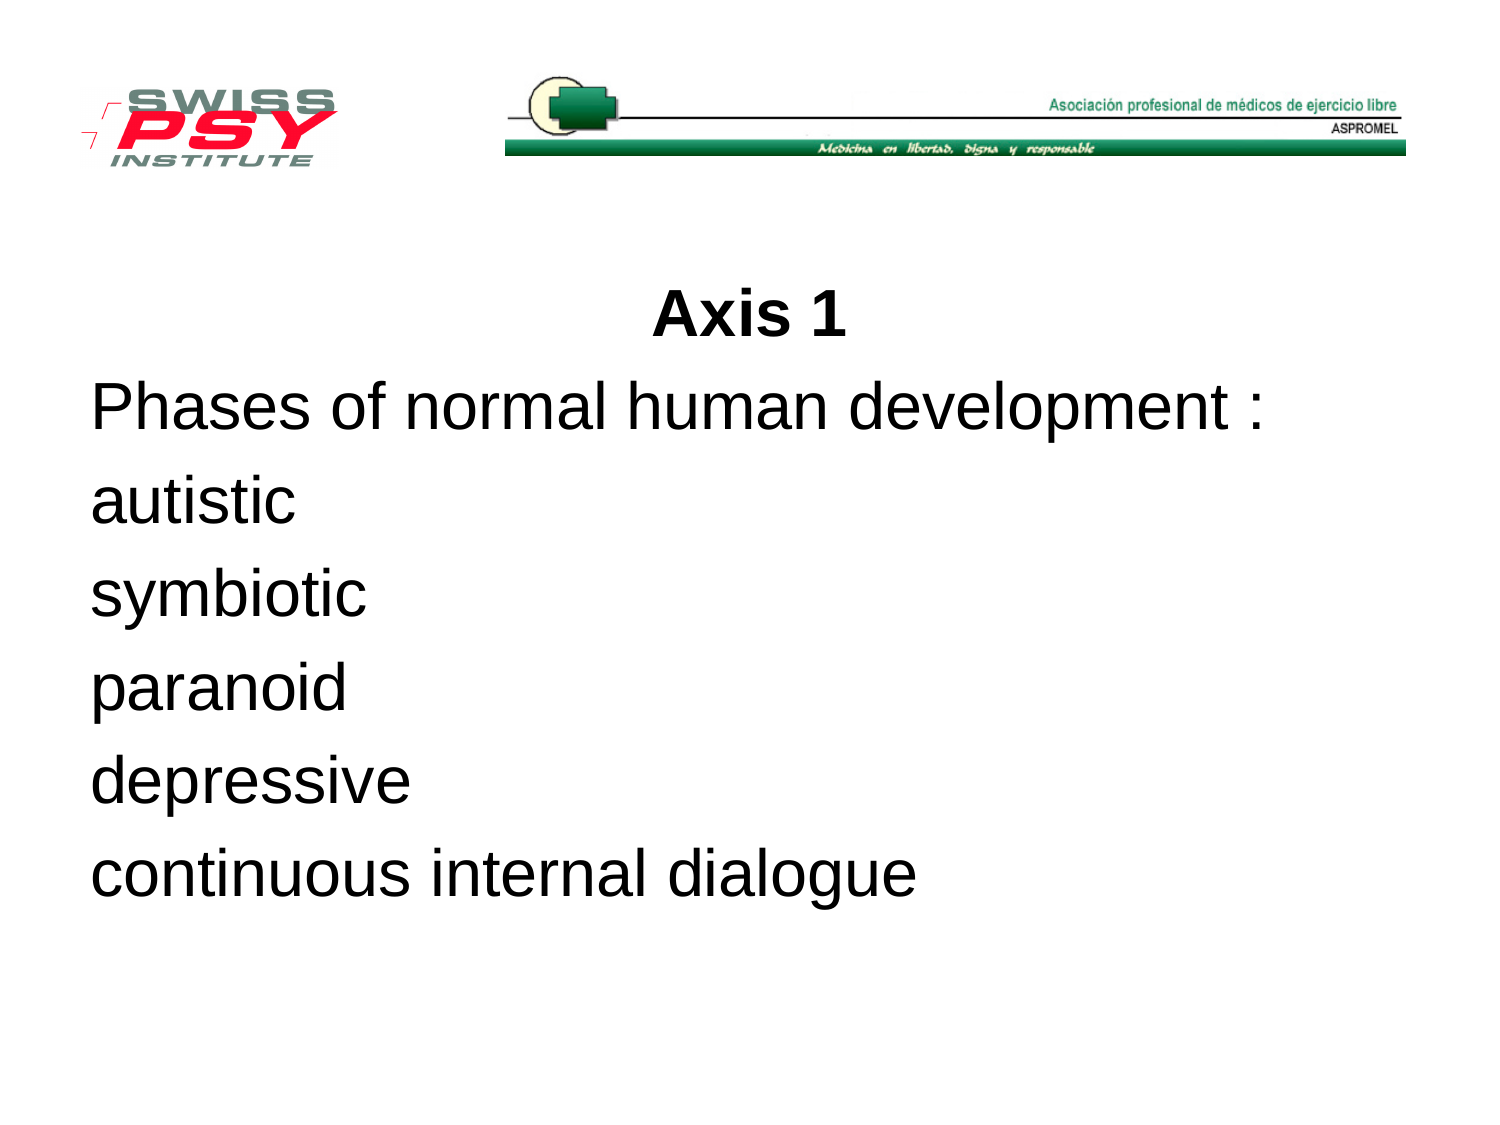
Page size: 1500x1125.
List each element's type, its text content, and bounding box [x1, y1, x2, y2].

list Axis 1 Phases of normal human development : autistic symbiotic paranoid depressive continuous internal dialogue [75, 262, 1425, 1005]
picture [80, 87, 339, 169]
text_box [505, 72, 1406, 157]
